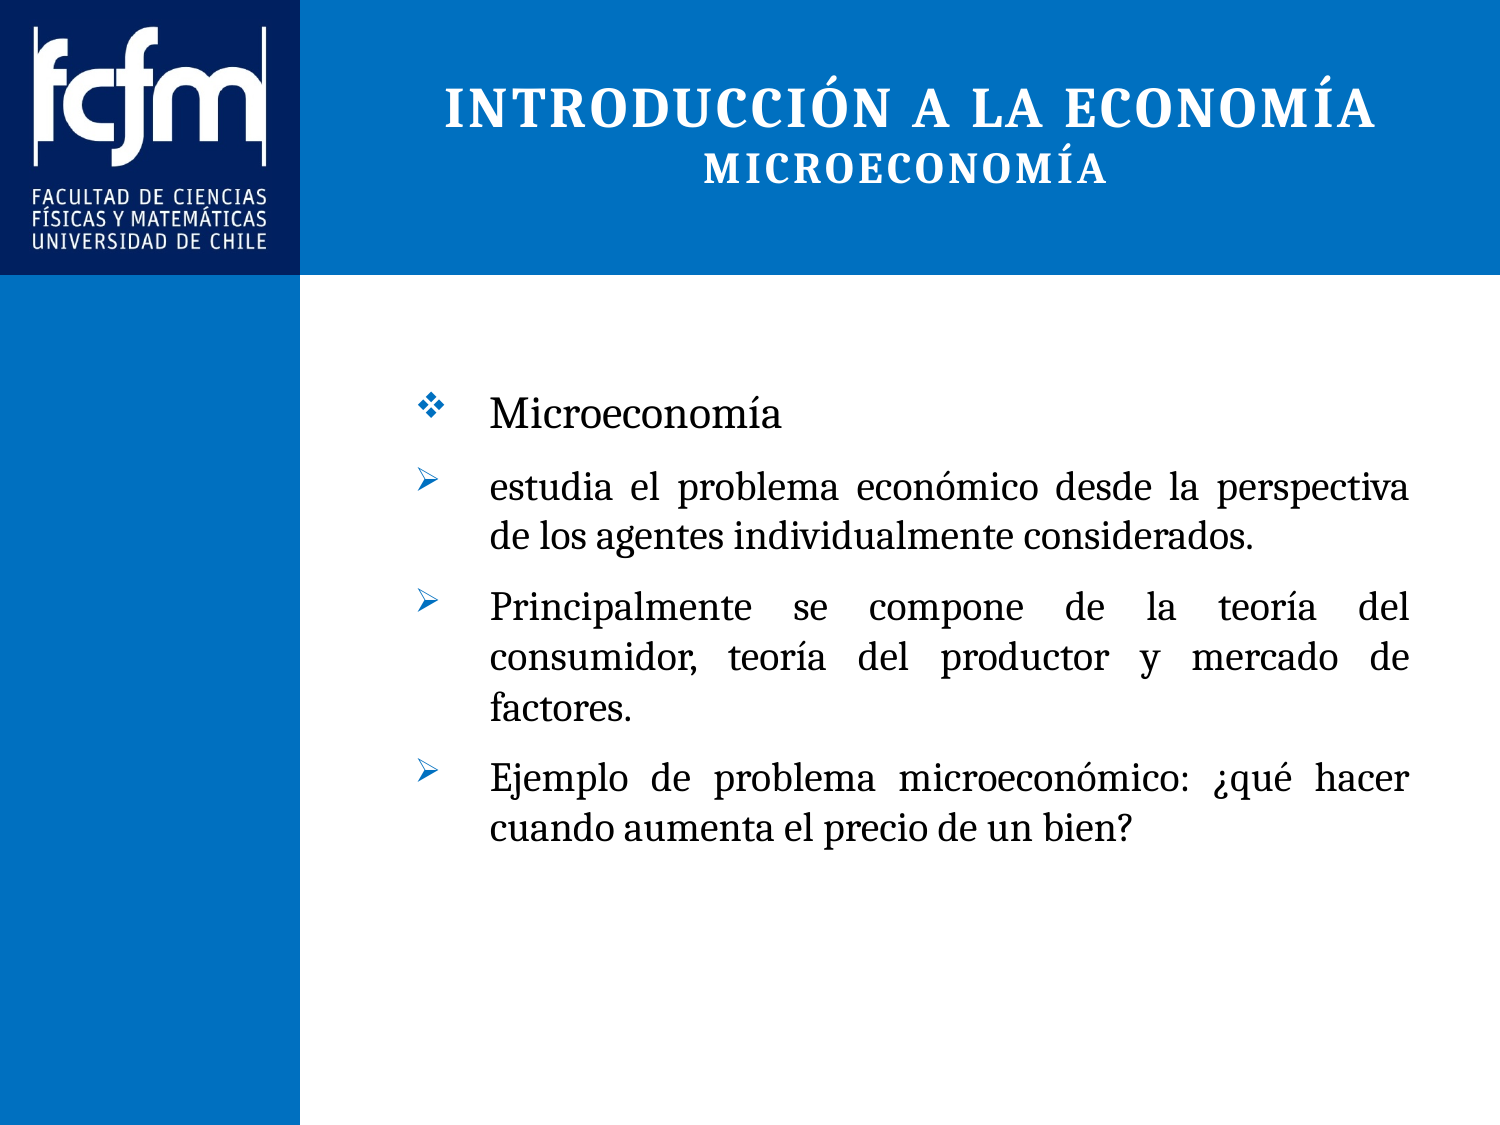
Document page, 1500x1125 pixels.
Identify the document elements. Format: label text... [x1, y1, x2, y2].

title Introducción a la economía microeconomía [399, 37, 1425, 225]
list Microeconomía estudia el problema económico desde la perspectiva de los agentes individualmente considerados. Principalmente se compone de la teoría del consumidor, teoría del productor y mercado de factores. Ejemplo de problema microeconómico: ¿qué hacer cuando aumenta el precio de un bien? [399, 375, 1425, 1005]
picture [29, 18, 272, 254]
